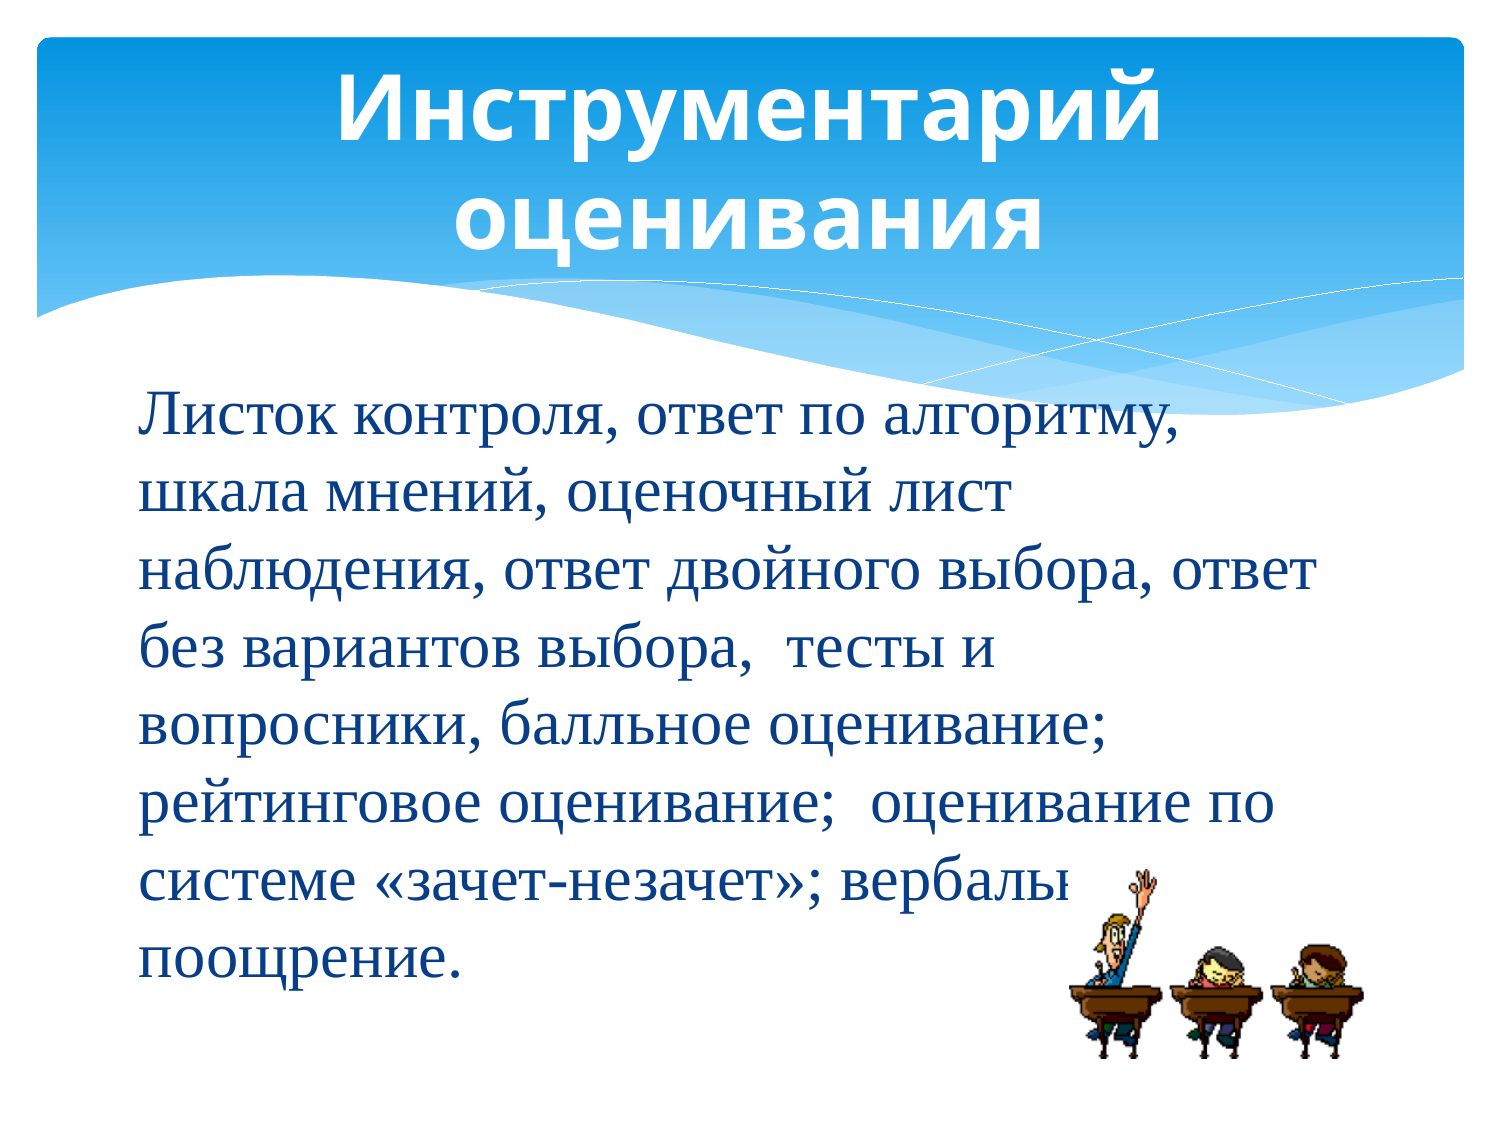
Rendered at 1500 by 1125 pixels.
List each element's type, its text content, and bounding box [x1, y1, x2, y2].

picture [1068, 869, 1365, 1059]
title Инструментарий оценивания [75, 55, 1425, 261]
list Листок контроля, ответ по алгоритму, шкала мнений, оценочный лист наблюдения, ответ двойного выбора, ответ без вариантов выбора, тесты и вопросники, балльное оценивание; рейтинговое оценивание; оценивание по системе «зачет-незачет»; вербальное поощрение. [123, 290, 1359, 1005]
